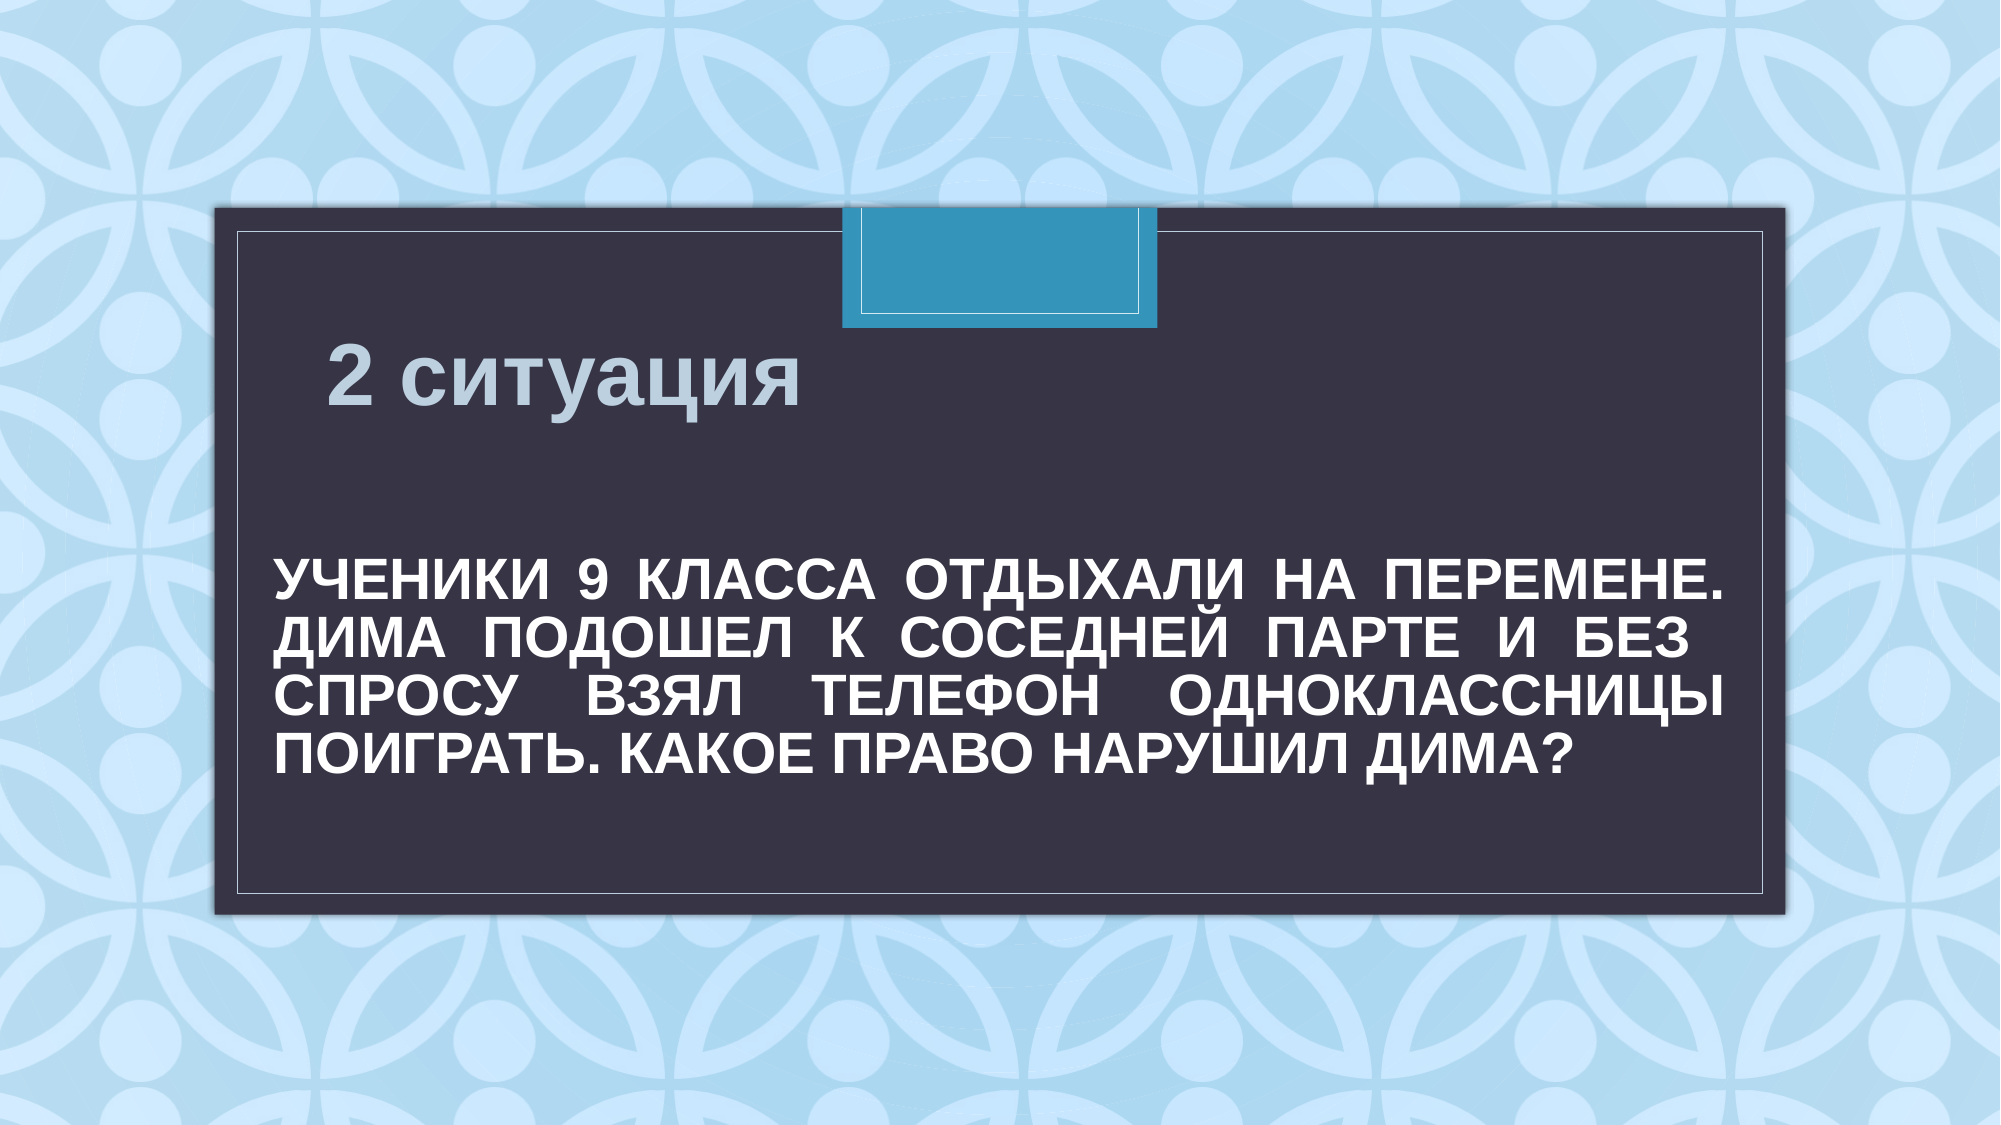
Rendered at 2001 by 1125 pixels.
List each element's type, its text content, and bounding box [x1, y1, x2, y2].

list 2 ситуация [258, 309, 871, 431]
title Ученики 9 класса отдыхали на перемене. Дима подошел к соседней парте и без спросу взял телефон одноклассницы поиграть. Какое право нарушил Дима? [258, 430, 1742, 908]
